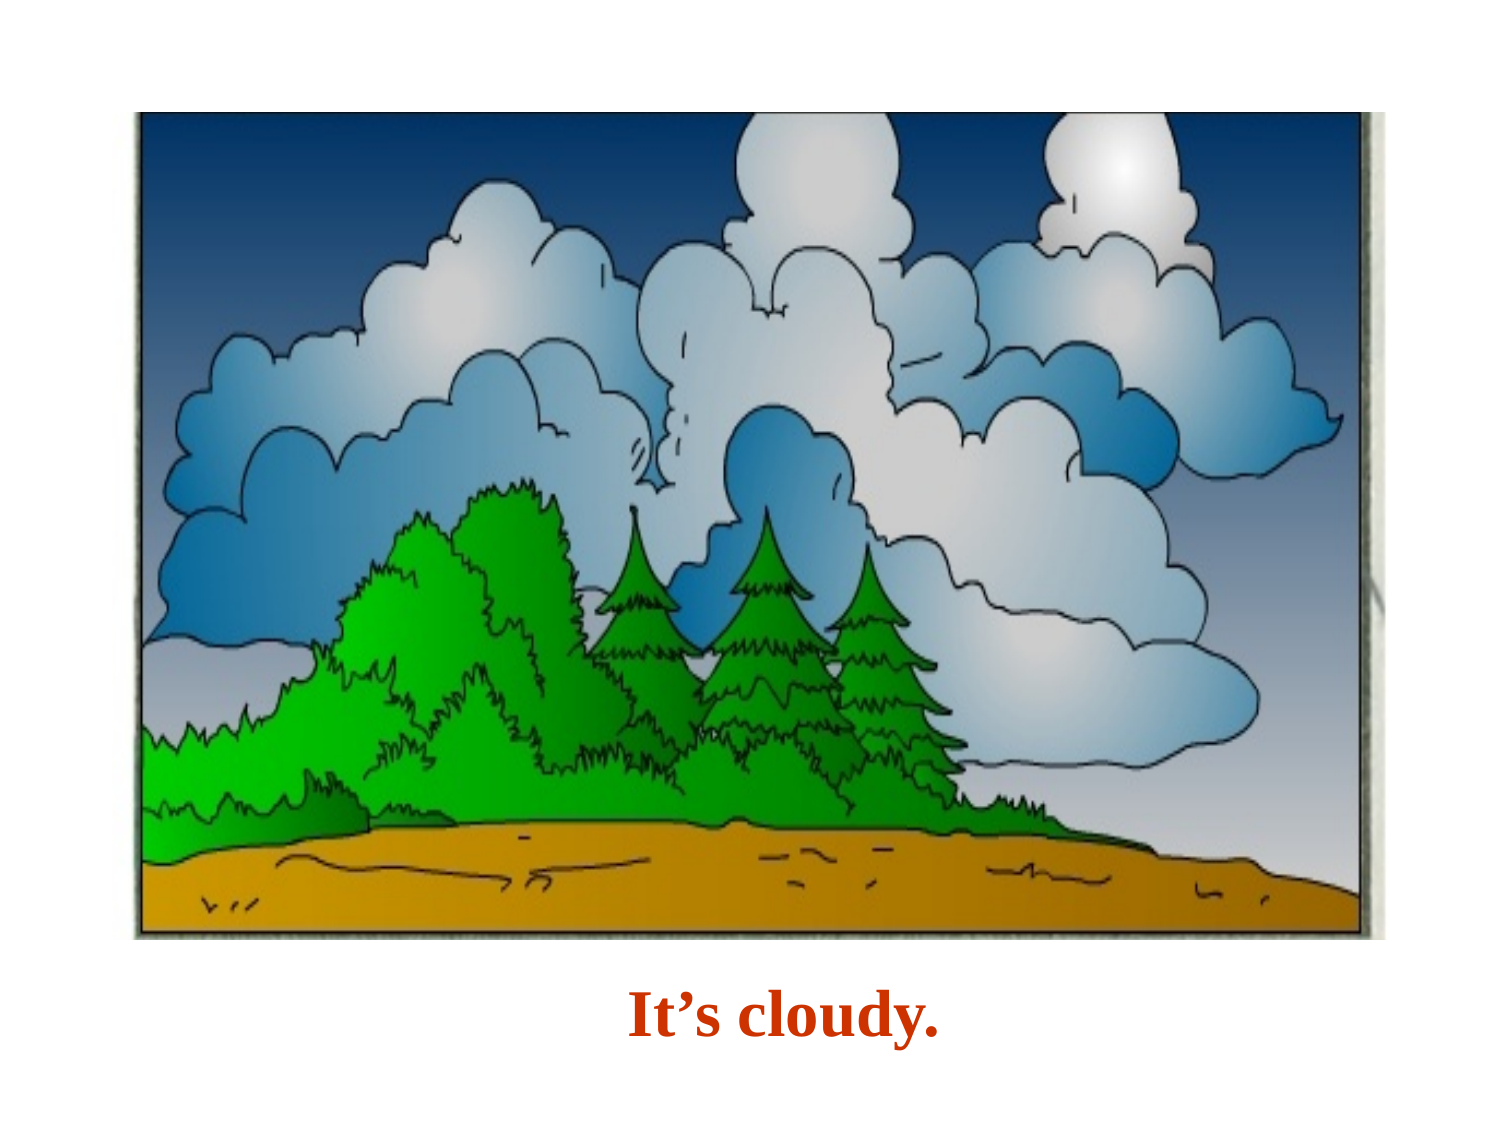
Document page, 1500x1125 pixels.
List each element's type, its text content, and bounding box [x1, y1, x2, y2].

text_box It’s cloudy. [612, 962, 963, 1058]
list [112, 112, 1388, 940]
